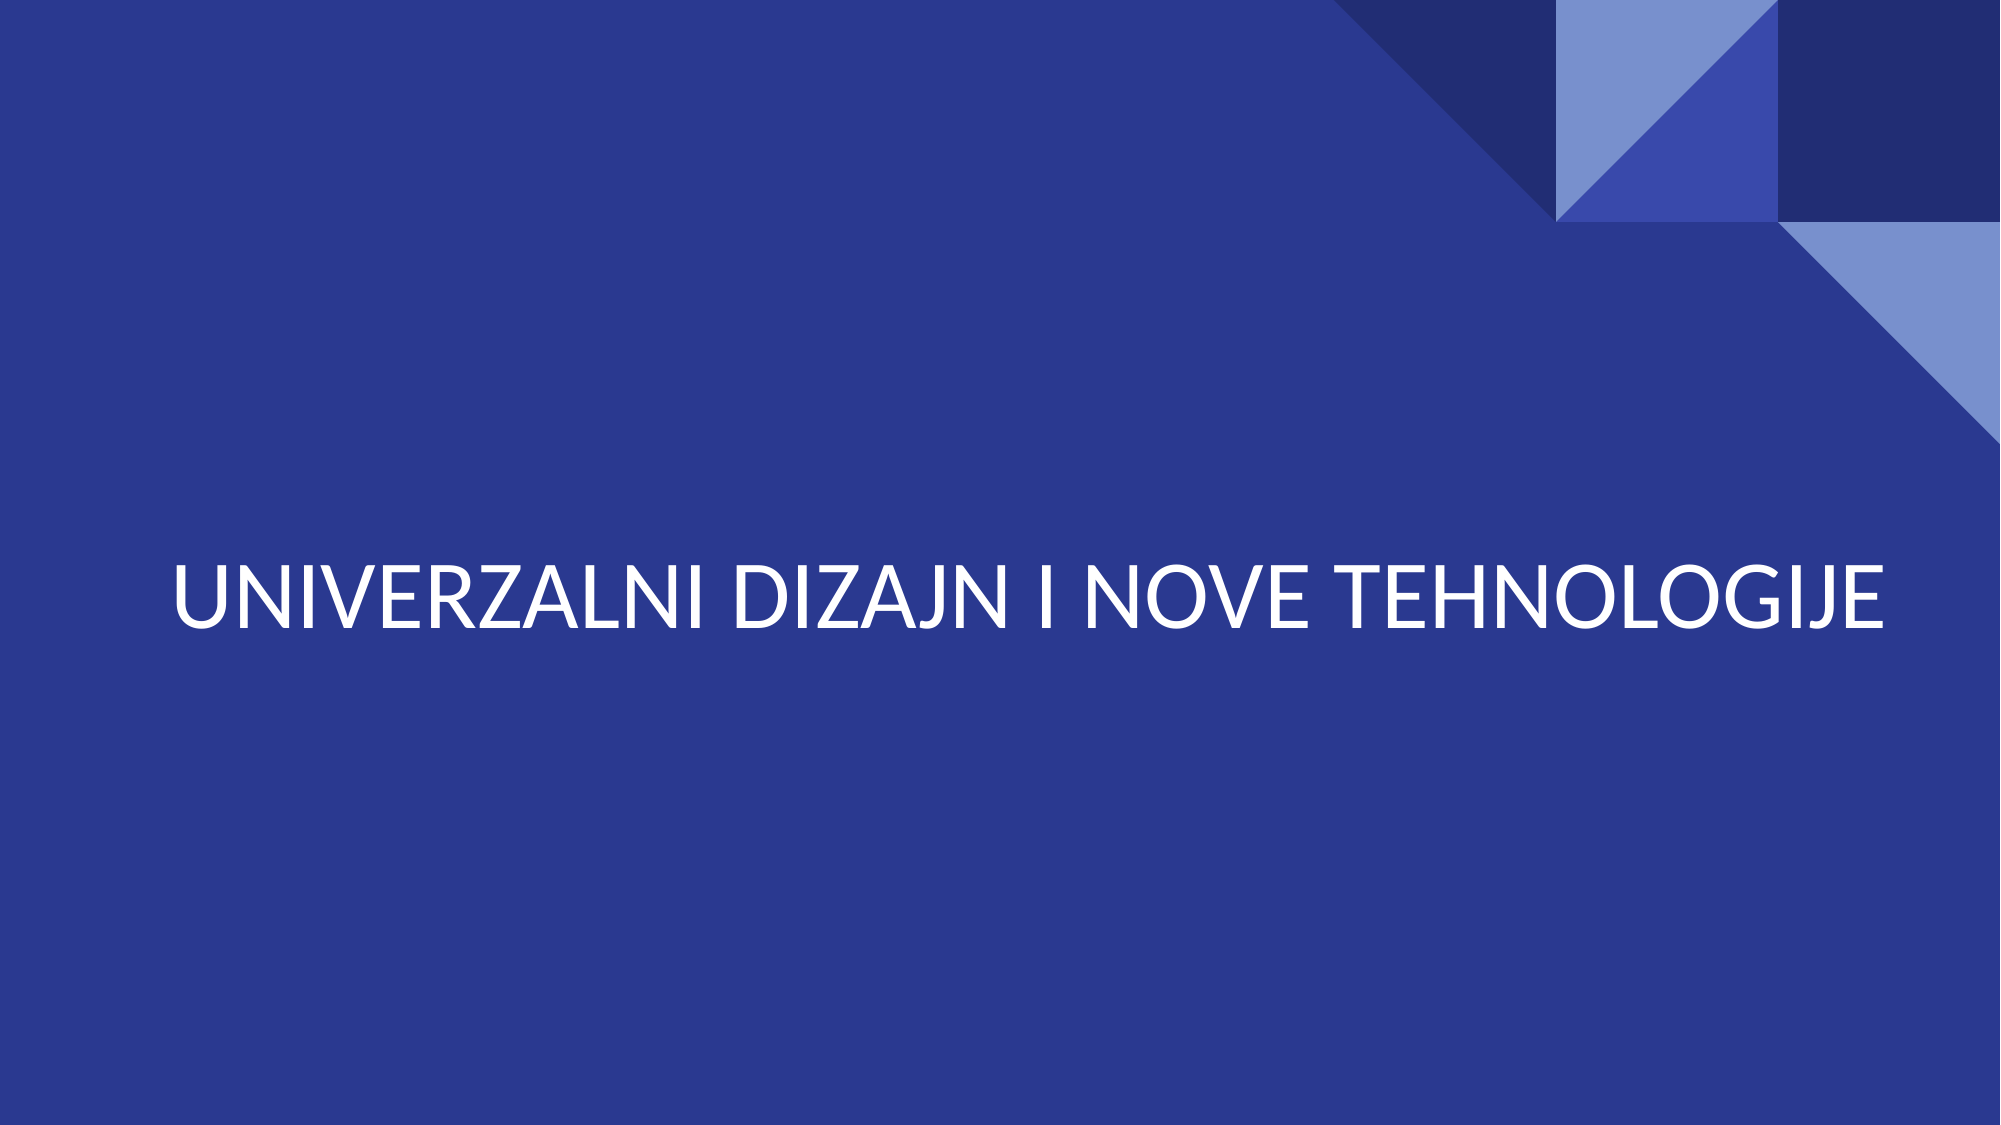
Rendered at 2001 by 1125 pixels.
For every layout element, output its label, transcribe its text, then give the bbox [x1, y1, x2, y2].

title UNIVERZALNI DIZAJN I NOVE TEHNOLOGIJE [130, 470, 1930, 655]
